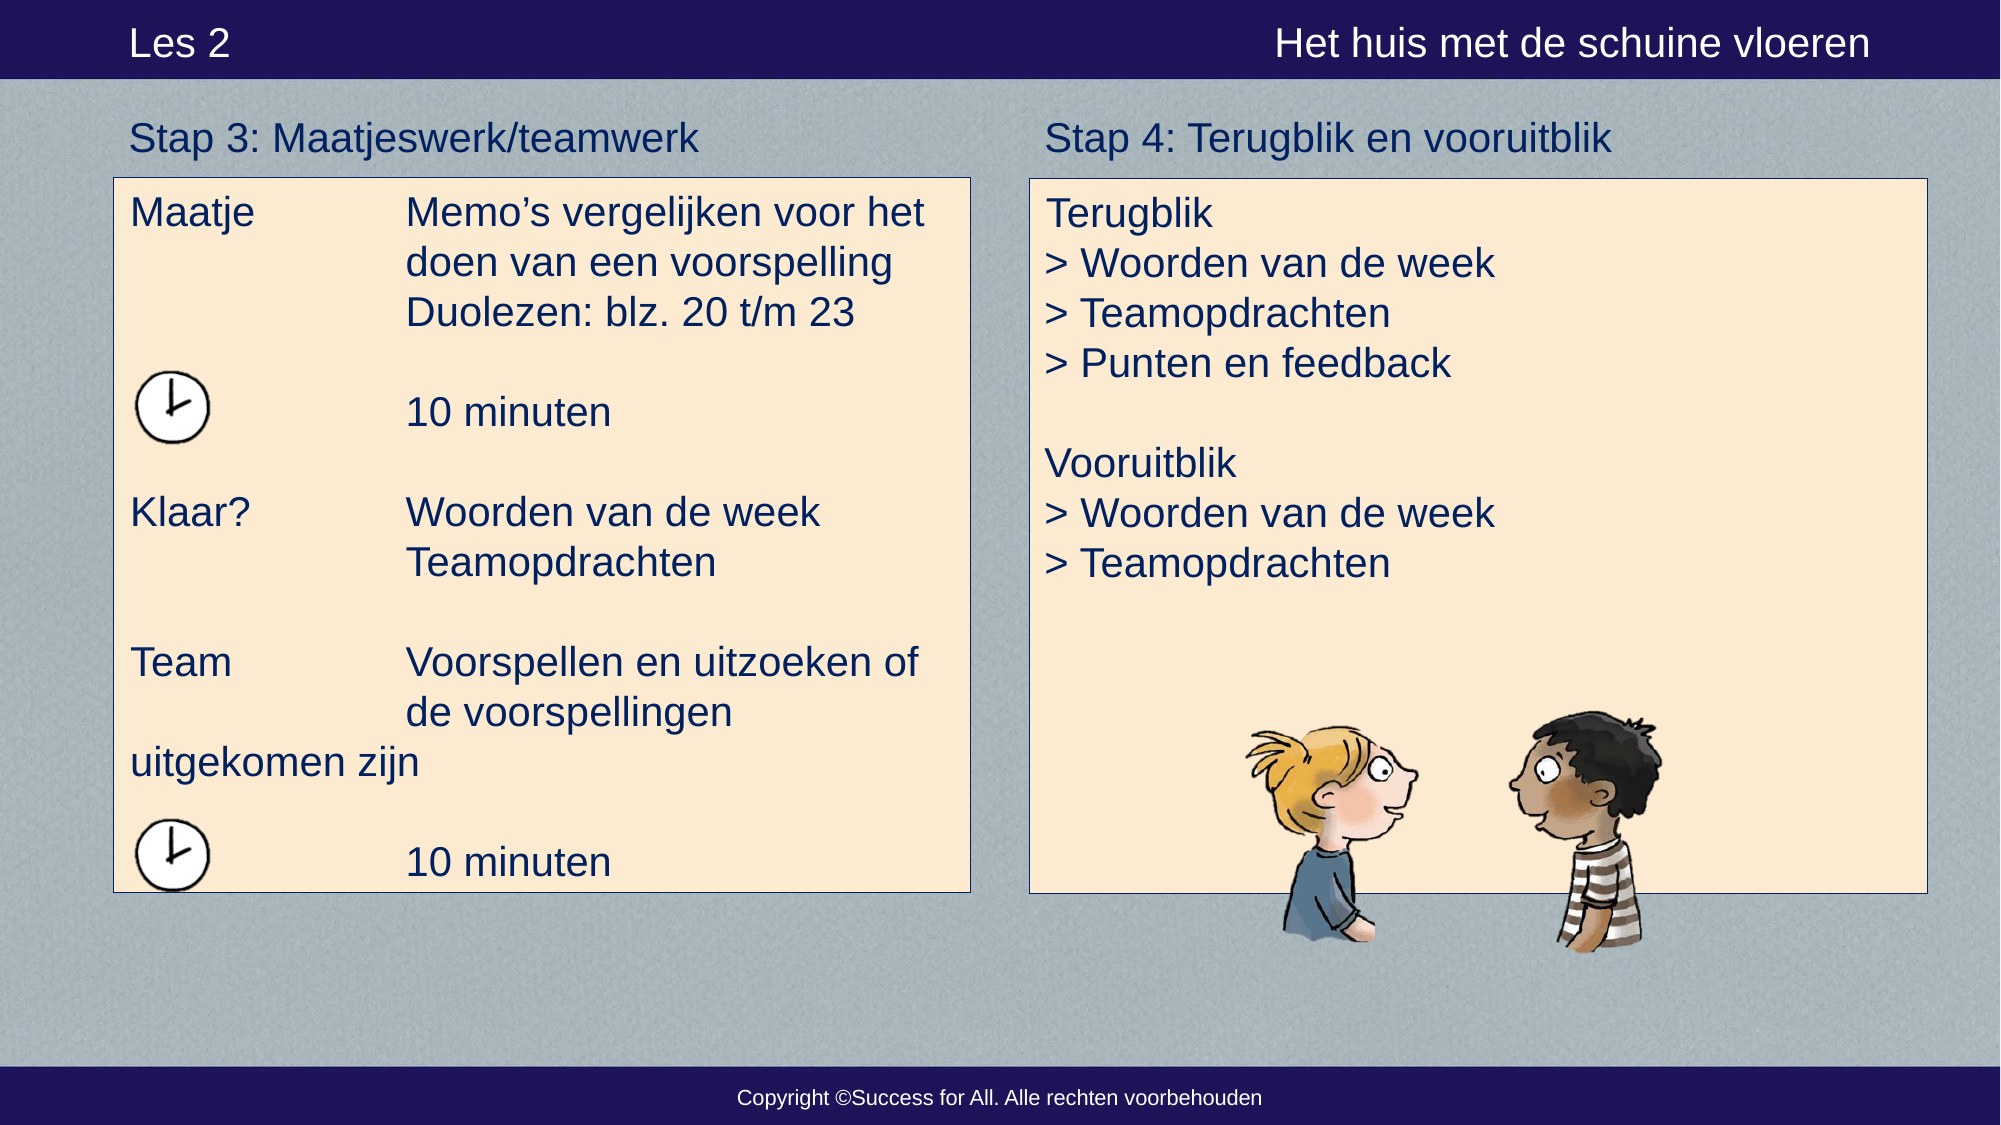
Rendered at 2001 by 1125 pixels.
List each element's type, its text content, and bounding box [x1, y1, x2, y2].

text_box Het huis met de schuine vloeren [999, 8, 1886, 73]
text_box Stap 3: Maatjeswerk/teamwerk [114, 103, 907, 169]
picture [0, 0, 2001, 1125]
text_box Copyright ©Success for All. Alle rechten voorbehouden [0, 1076, 2000, 1125]
text_box Les 2 [114, 8, 354, 73]
text_box Stap 4: Terugblik en vooruitblik [1029, 103, 1822, 169]
text_box Maatje Memo’s vergelijken voor het doen van een voorspelling Duolezen: blz. 20 t/m 23 10 minuten Klaar? Woorden van de week Teamopdrachten Team Voorspellen en uitzoeken of de voorspellingen uitgekomen zijn 10 minuten [113, 177, 971, 893]
text_box Terugblik > Woorden van de week > Teamopdrachten > Punten en feedback Vooruitblik > Woorden van de week > Teamopdrachten [1029, 178, 1928, 894]
